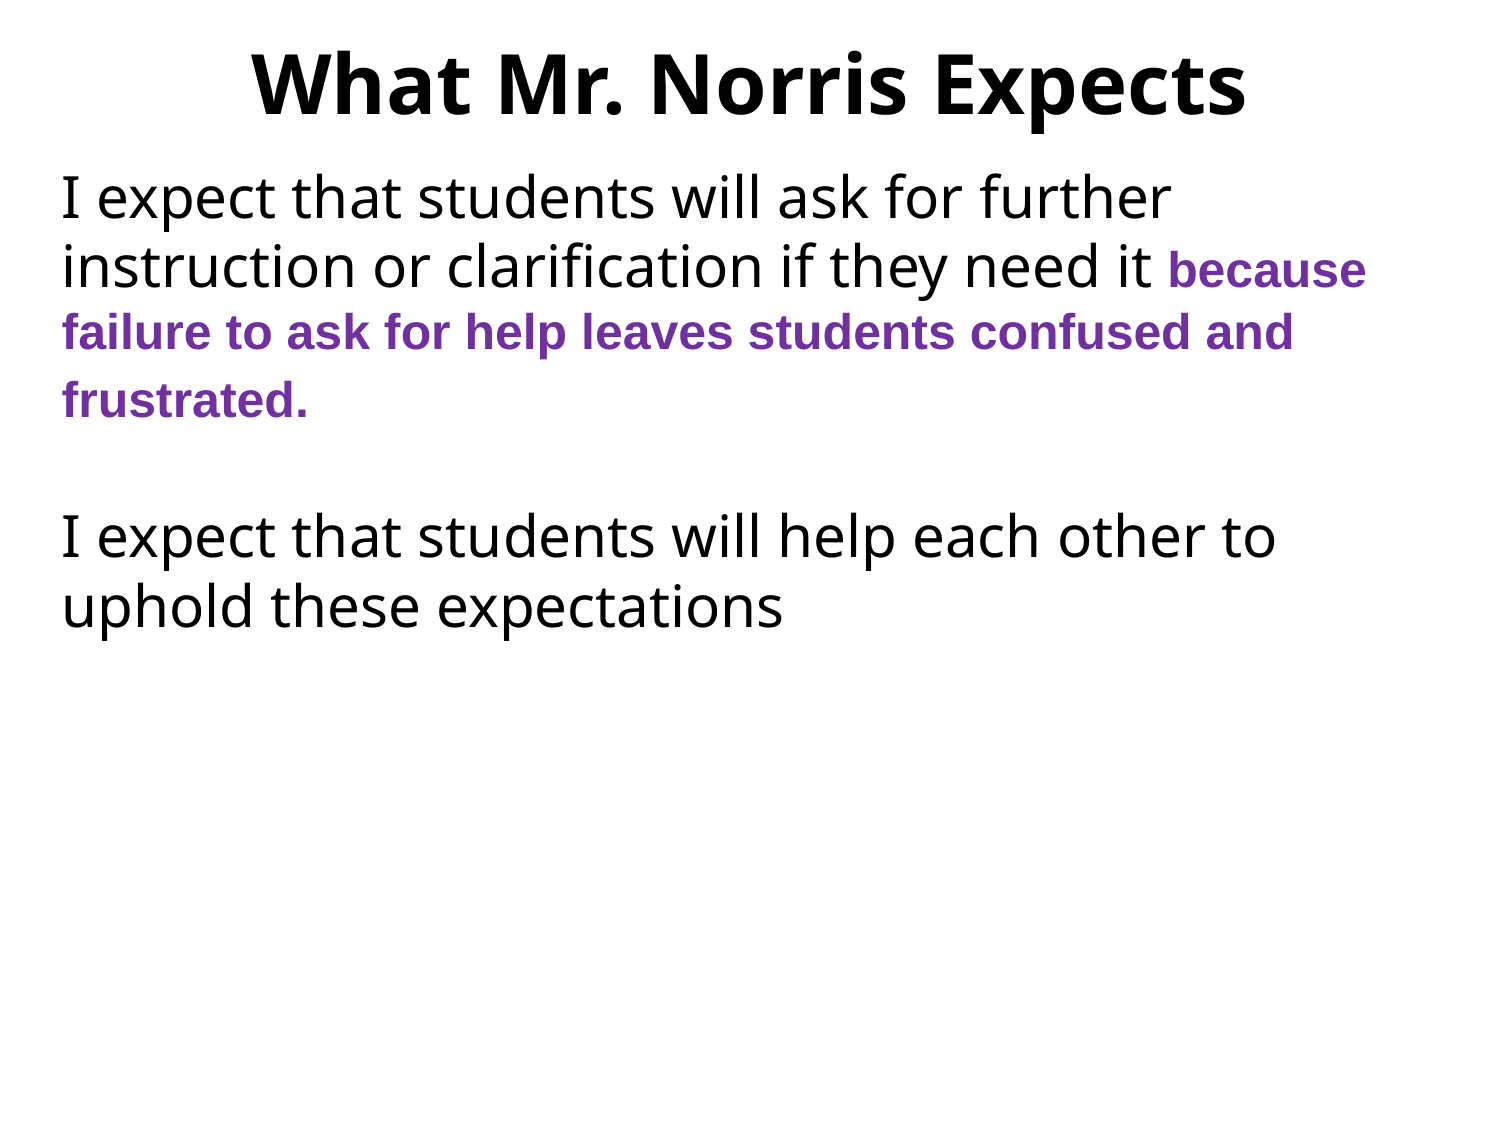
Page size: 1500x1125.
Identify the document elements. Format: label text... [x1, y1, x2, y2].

text_box What Mr. Norris Expects [0, 23, 1500, 139]
text_box I expect that students will ask for further instruction or clarification if they need it because failure to ask for help leaves students confused and frustrated. I expect that students will help each other to uphold these expectations [46, 152, 1442, 647]
